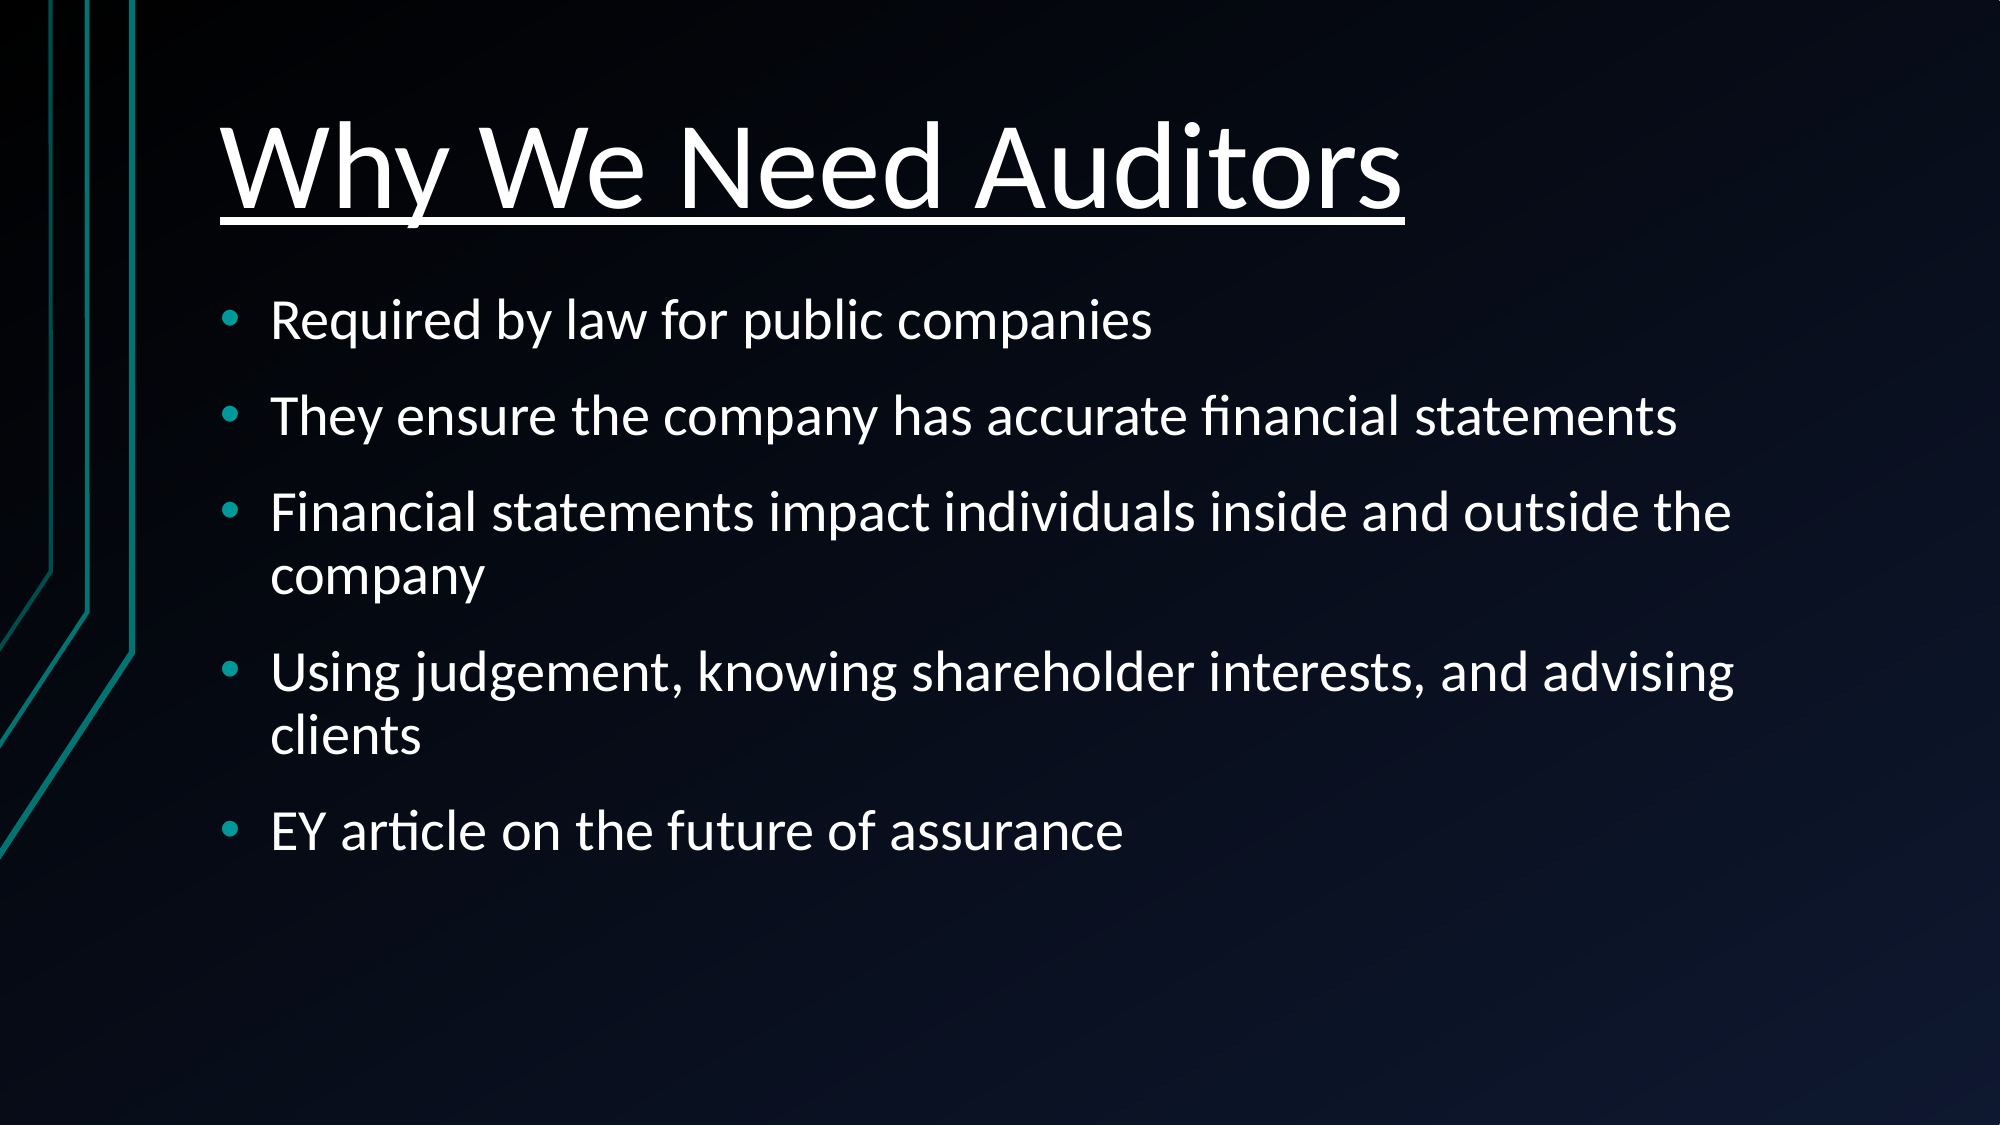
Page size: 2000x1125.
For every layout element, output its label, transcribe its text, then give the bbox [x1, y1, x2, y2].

list Required by law for public companies They ensure the company has accurate financial statements Financial statements impact individuals inside and outside the company Using judgement, knowing shareholder interests, and advising clients EY article on the future of assurance [199, 279, 1900, 1012]
title Why We Need Auditors [199, 45, 1900, 246]
